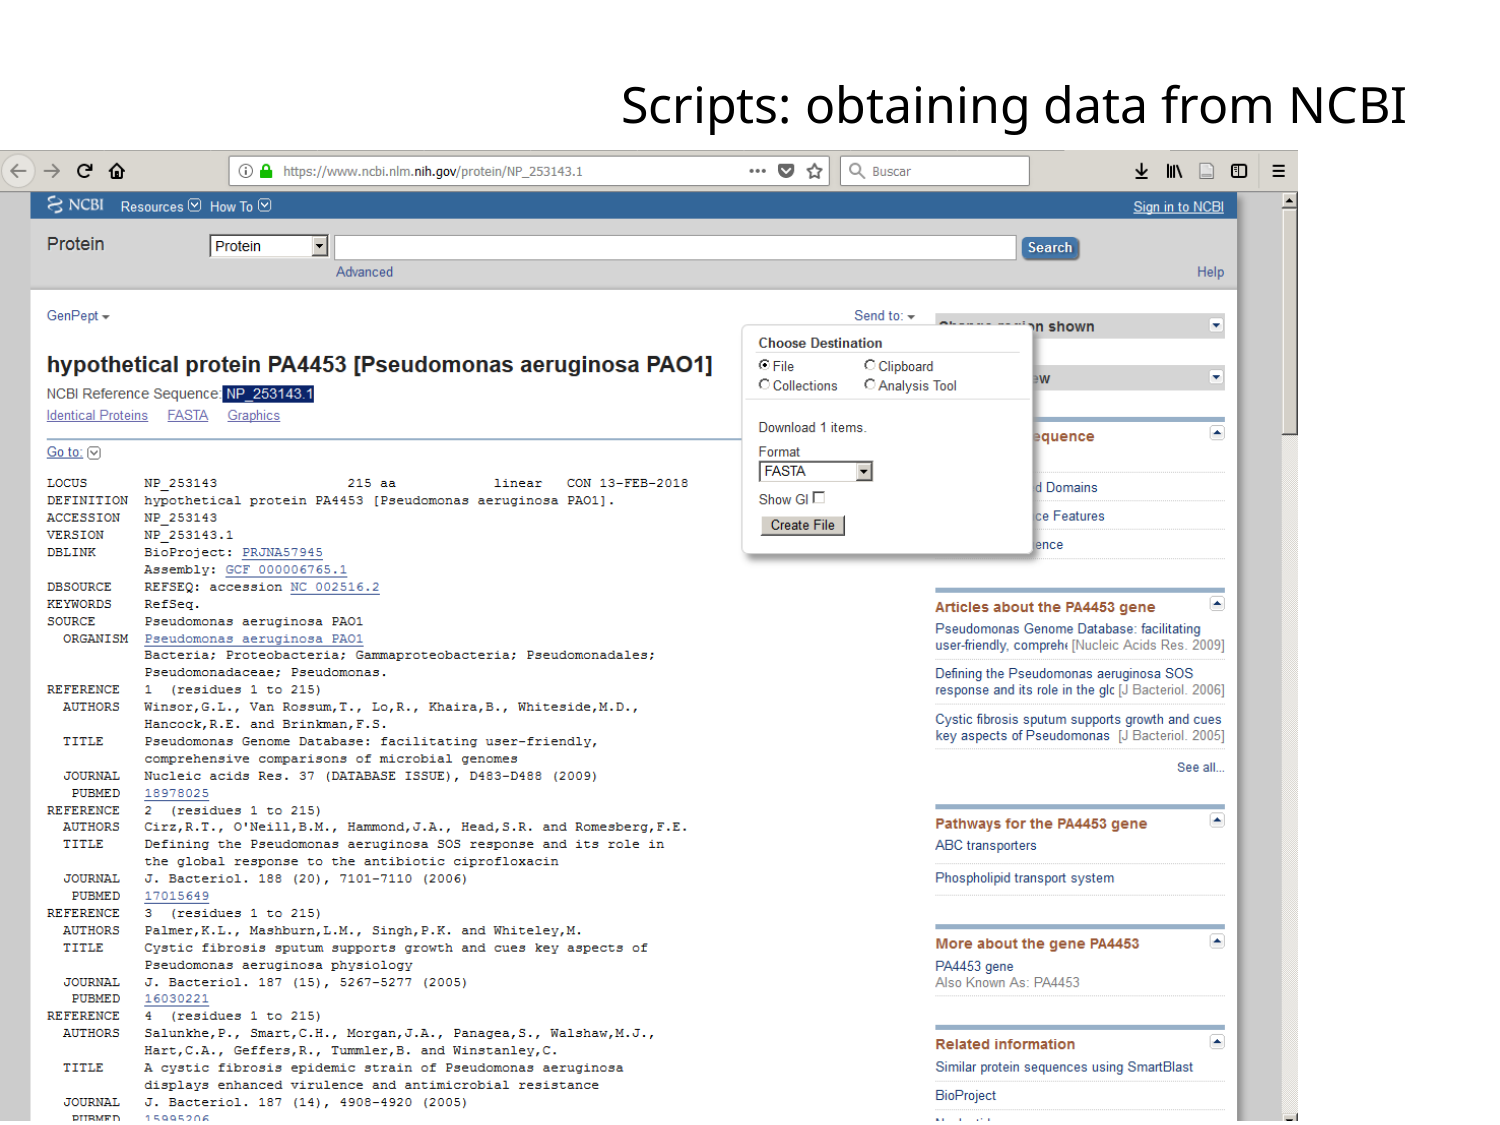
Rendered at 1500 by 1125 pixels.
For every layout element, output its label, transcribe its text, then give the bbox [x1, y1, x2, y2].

text_box Scripts: obtaining data from NCBI [606, 65, 1423, 141]
picture [0, 150, 1299, 1121]
